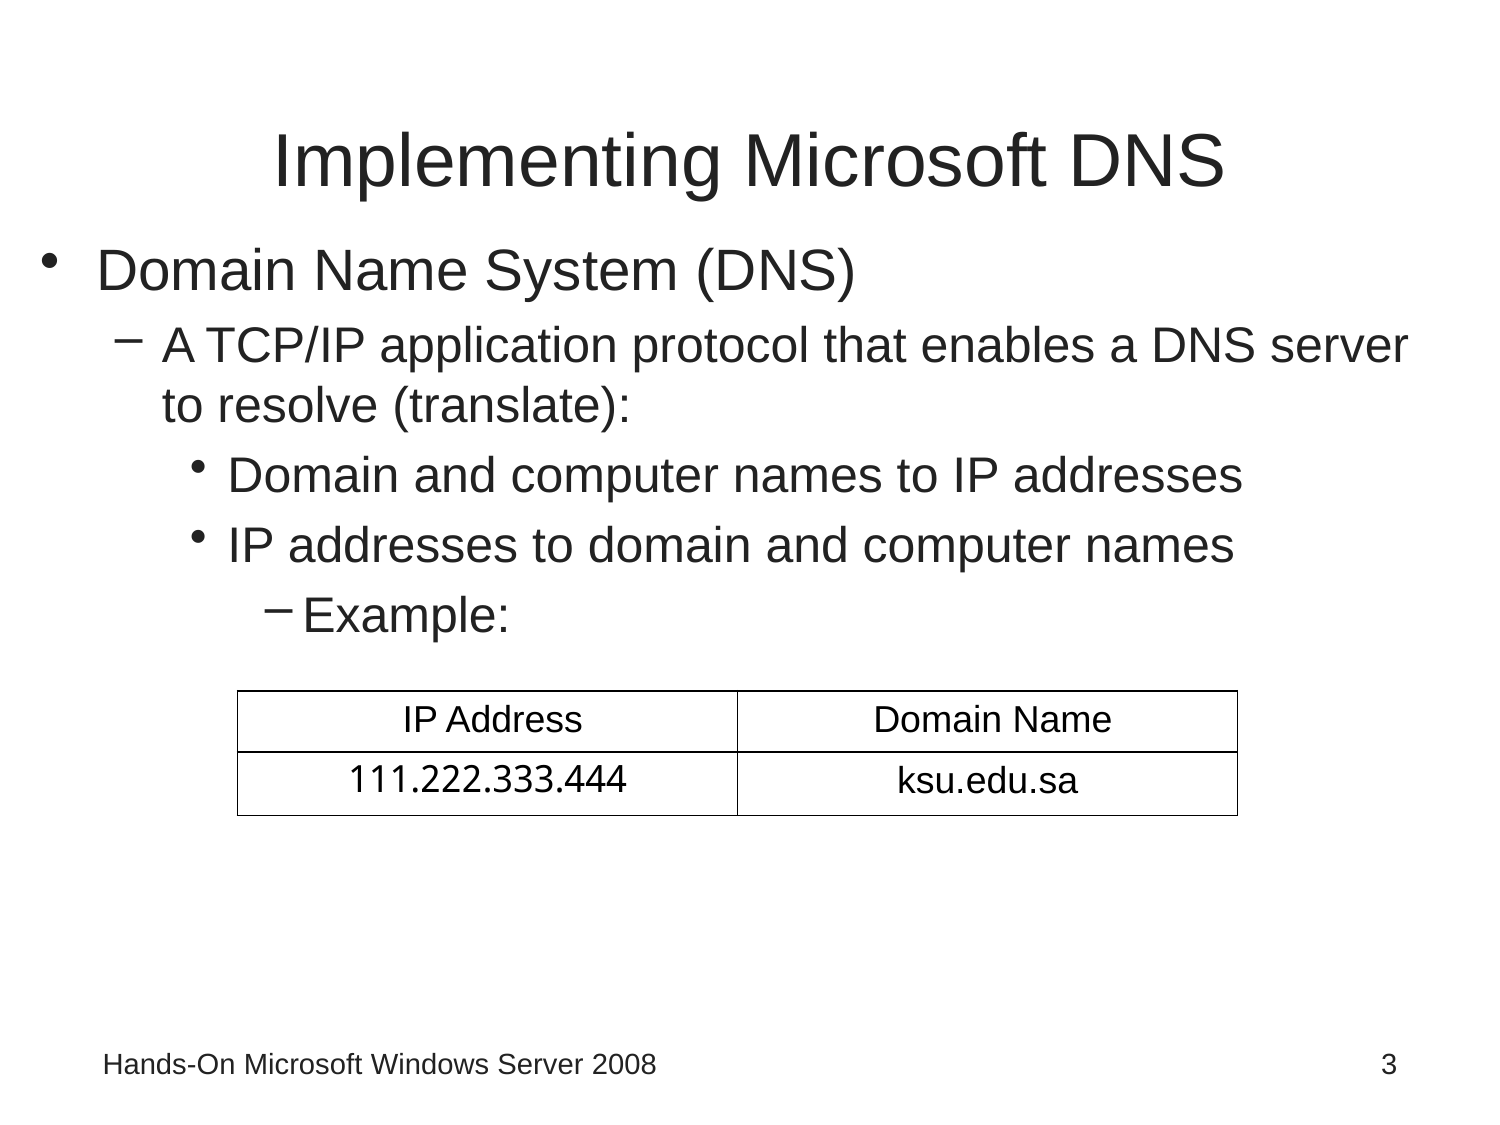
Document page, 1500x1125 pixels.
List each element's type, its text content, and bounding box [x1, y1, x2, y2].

title Implementing Microsoft DNS [87, 62, 1413, 224]
footer Hands-On Microsoft Windows Server 2008 [87, 1037, 1051, 1101]
slide_number 3 [1074, 1037, 1413, 1101]
table_cell ksu.edu.sa [738, 753, 1237, 815]
table_header IP Address [238, 692, 737, 751]
table_cell 111.222.333.444 [238, 753, 737, 815]
table_header Domain Name [738, 692, 1237, 751]
list Domain Name System (DNS) A TCP/IP application protocol that enables a DNS server to resolve (translate): Domain and computer names to IP addresses IP addresses to domain and computer names Example: [24, 224, 1451, 976]
